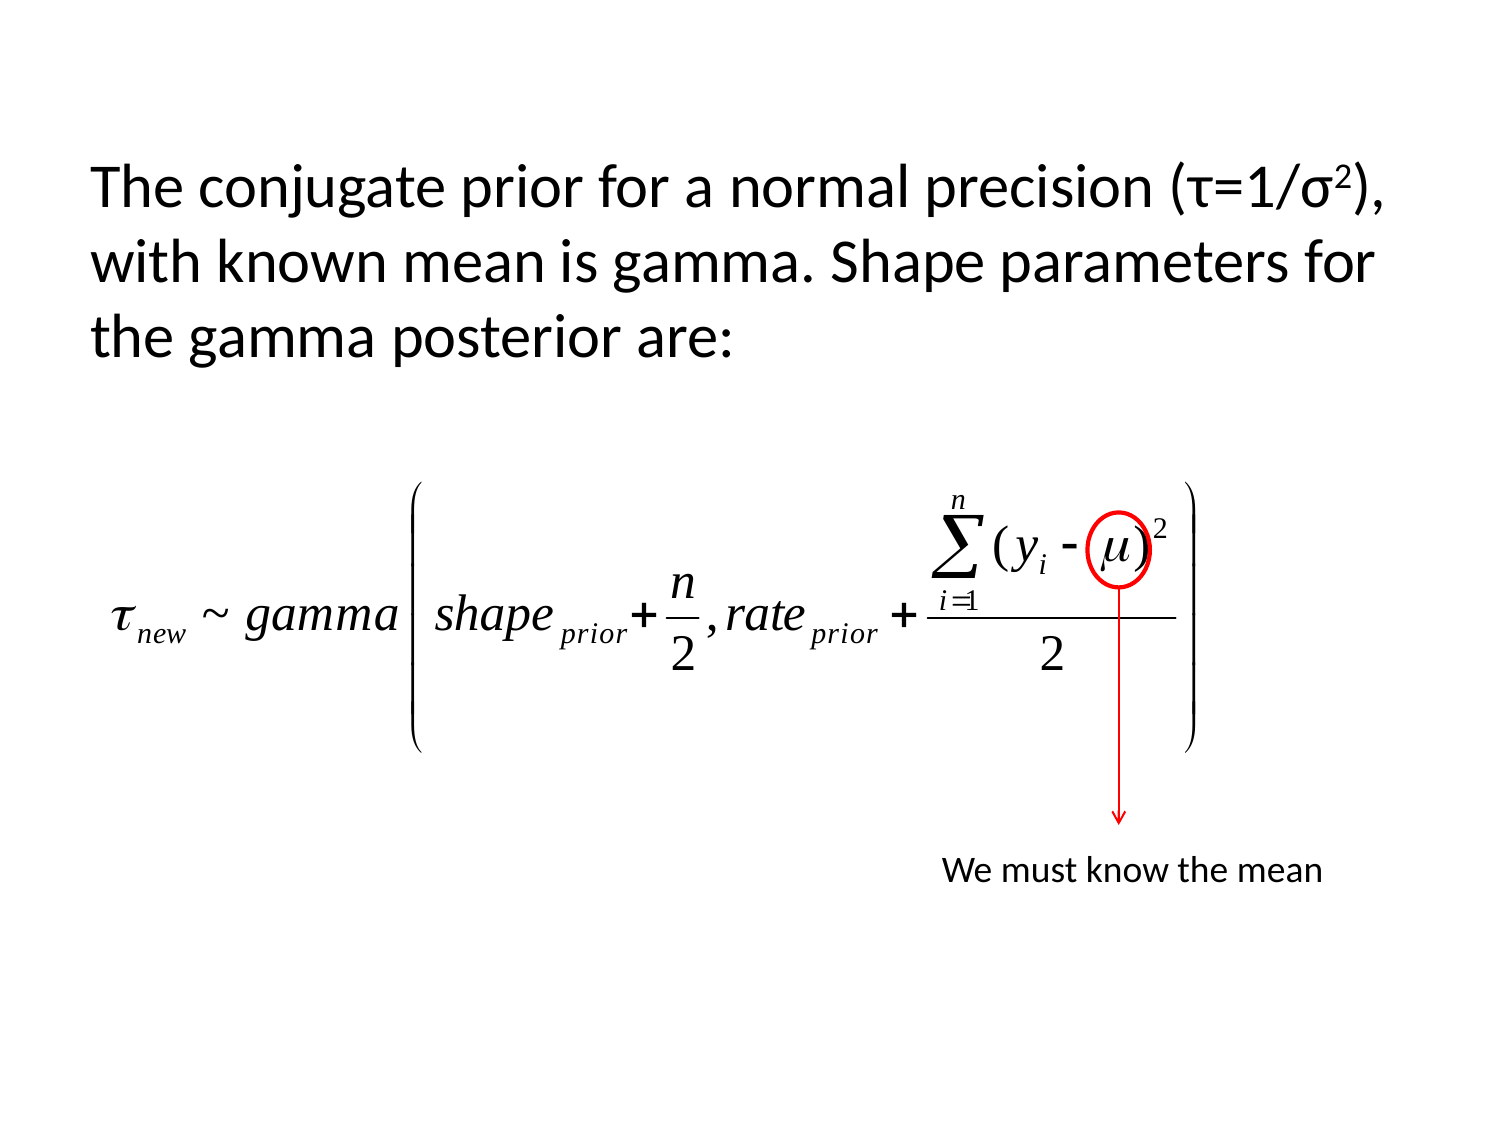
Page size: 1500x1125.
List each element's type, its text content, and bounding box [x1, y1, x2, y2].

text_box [105, 471, 1210, 764]
text_box We must know the mean [927, 837, 1339, 898]
list The conjugate prior for a normal precision (τ=1/σ2), with known mean is gamma. Shape parameters for the gamma posterior are: [75, 137, 1425, 880]
